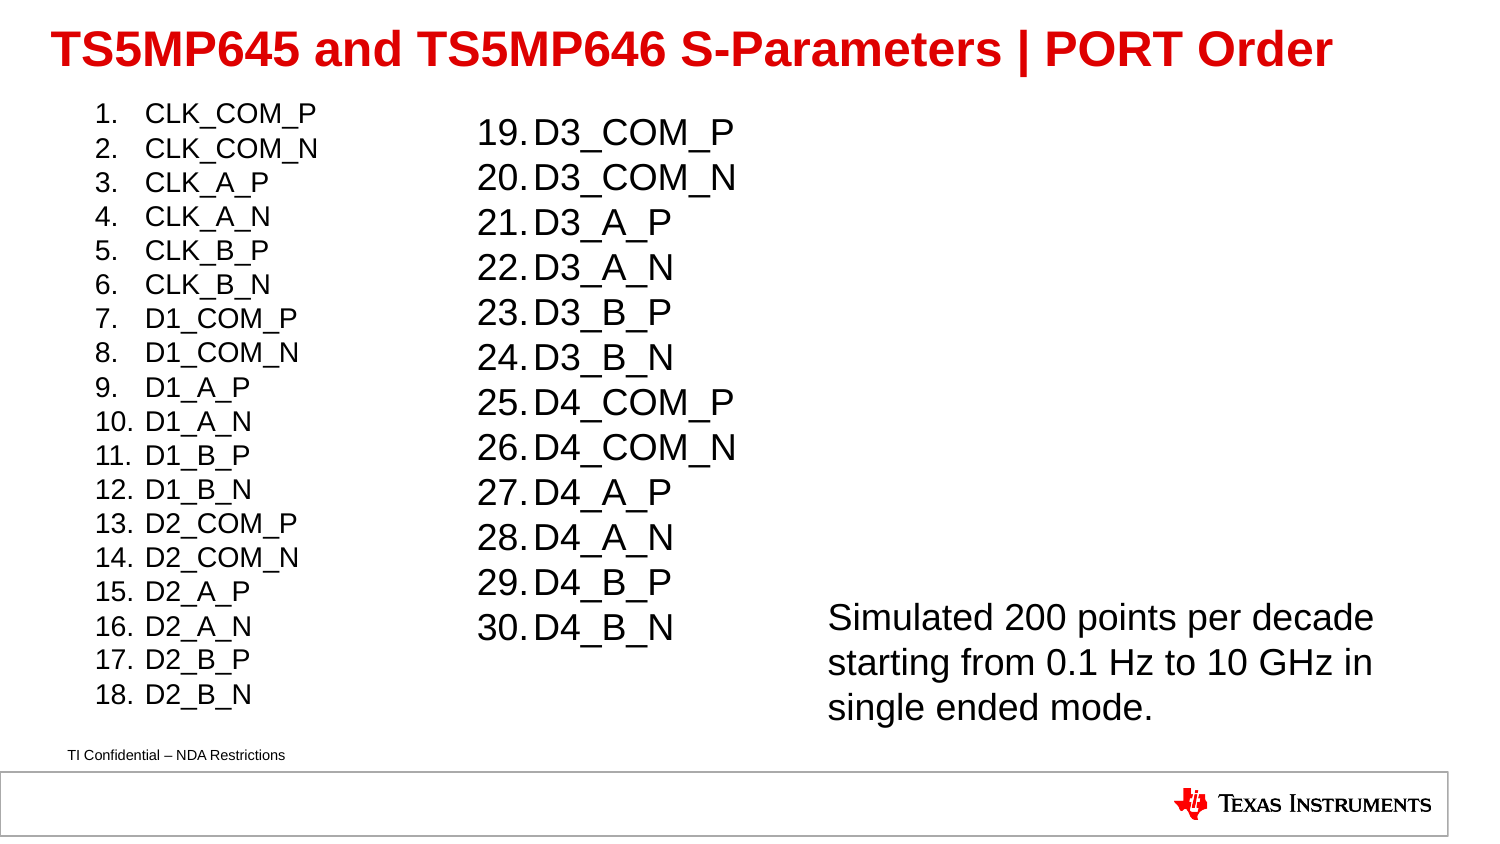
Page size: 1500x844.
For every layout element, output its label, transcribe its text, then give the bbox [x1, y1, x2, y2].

text_box D3_COM_P D3_COM_N D3_A_P D3_A_N D3_B_P D3_B_N D4_COM_P D4_COM_N D4_A_P D4_A_N D4_B_P D4_B_N [462, 100, 764, 743]
text_box Simulated 200 points per decade starting from 0.1 Hz to 10 GHz in single ended mode. [812, 585, 1469, 743]
text_box CLK_COM_P CLK_COM_N CLK_A_P CLK_A_N CLK_B_P CLK_B_N D1_COM_P D1_COM_N D1_A_P D1_A_N D1_B_P D1_B_N D2_COM_P D2_COM_N D2_A_P D2_A_N D2_B_P D2_B_N [80, 88, 361, 730]
title TS5MP645 and TS5MP646 S-Parameters | PORT Order [37, 0, 1426, 102]
picture [1174, 788, 1431, 820]
